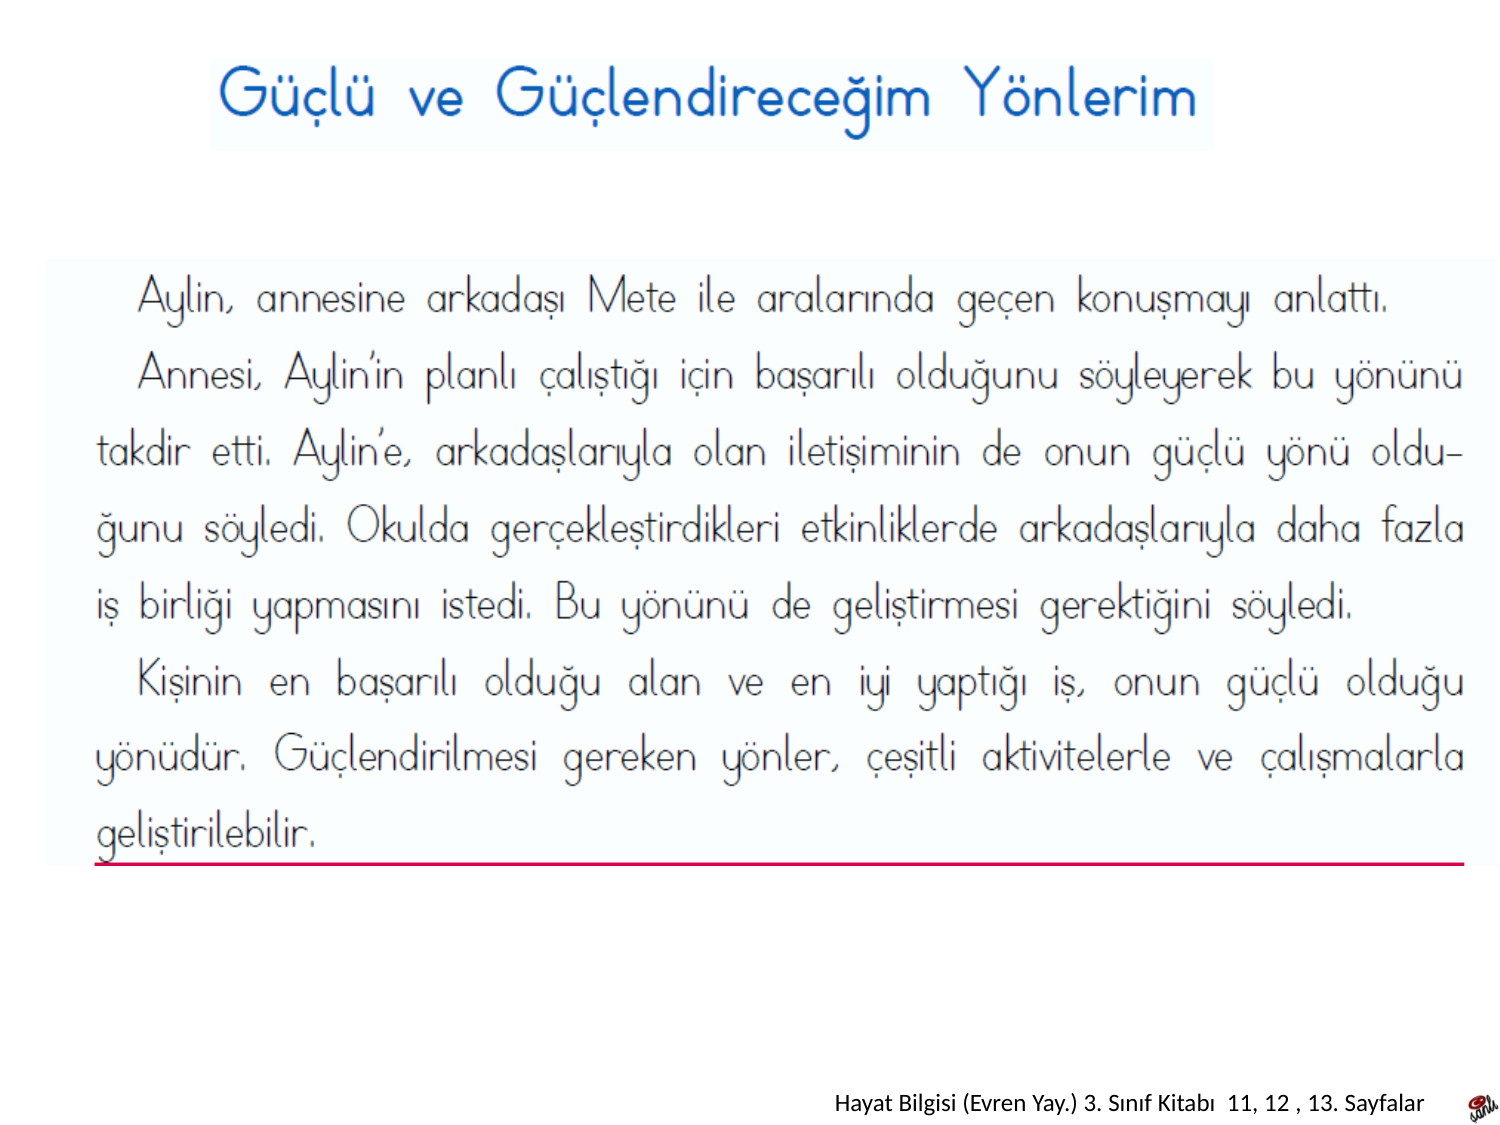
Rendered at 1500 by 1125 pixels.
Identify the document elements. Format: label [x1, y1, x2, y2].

picture [46, 259, 1500, 866]
picture [210, 58, 1214, 151]
picture [1462, 1090, 1499, 1124]
